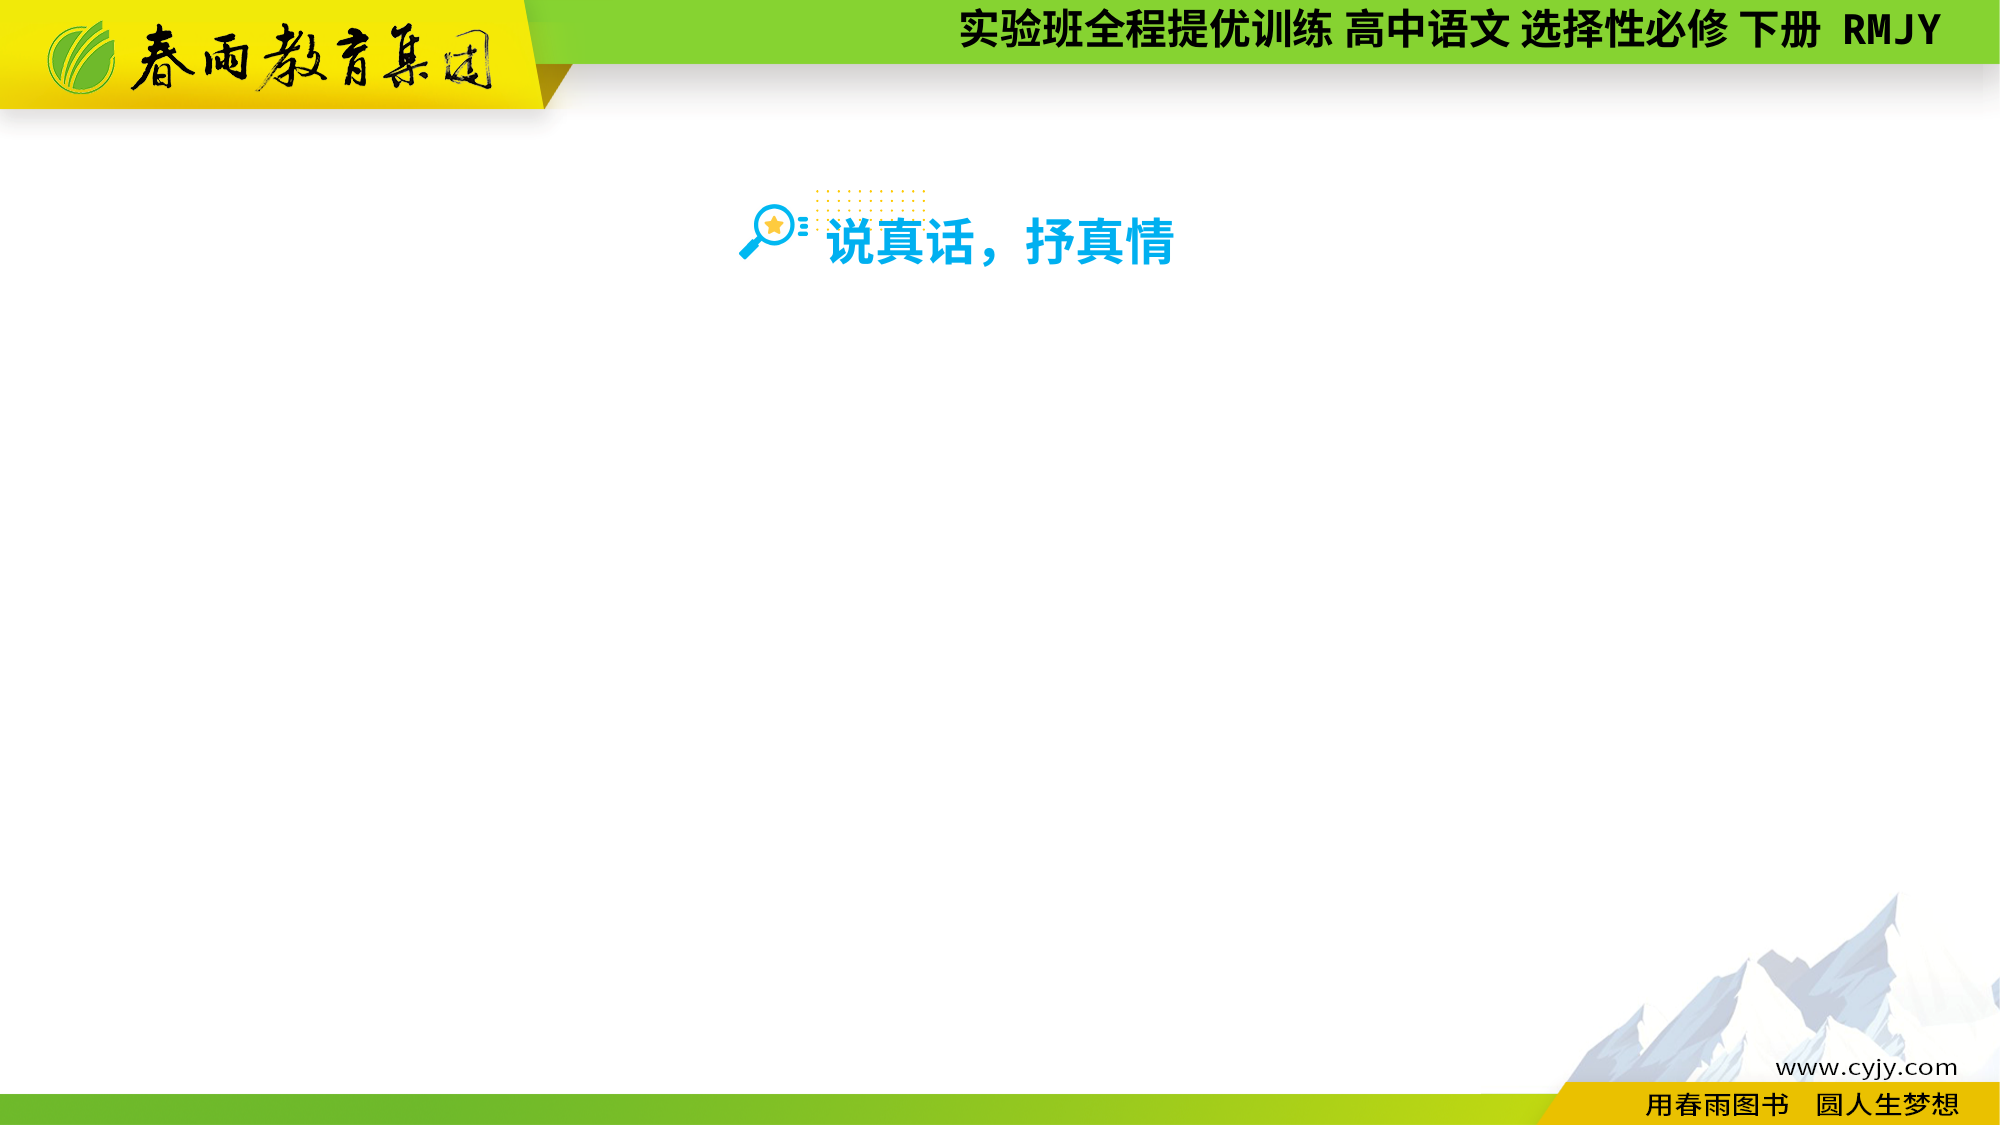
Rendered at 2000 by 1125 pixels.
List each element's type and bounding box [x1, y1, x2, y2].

picture [0, 0, 2000, 1125]
text_box [736, 172, 1194, 268]
